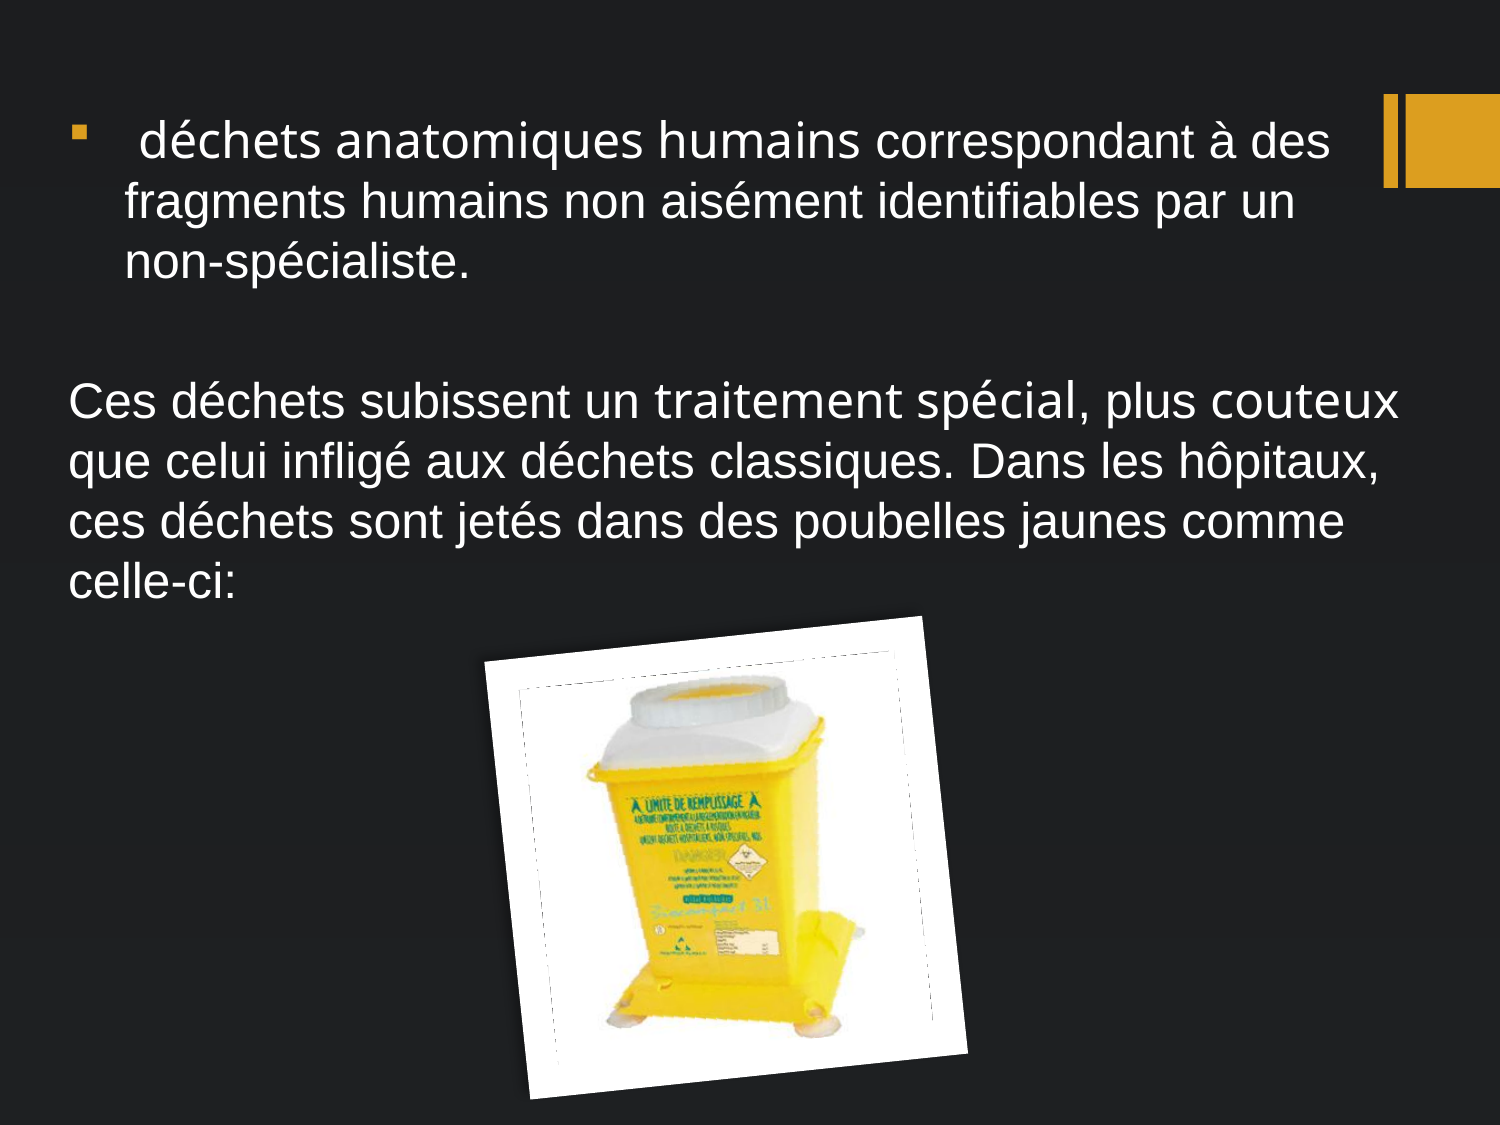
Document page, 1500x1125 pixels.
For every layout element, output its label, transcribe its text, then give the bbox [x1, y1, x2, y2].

picture [519, 651, 933, 1065]
list déchets anatomiques humains correspondant à des fragments humains non aisément identifiables par un non-spécialiste. Ces déchets subissent un traitement spécial, plus couteux que celui infligé aux déchets classiques. Dans les hôpitaux, ces déchets sont jetés dans des poubelles jaunes comme celle-ci: [53, 30, 1425, 1071]
